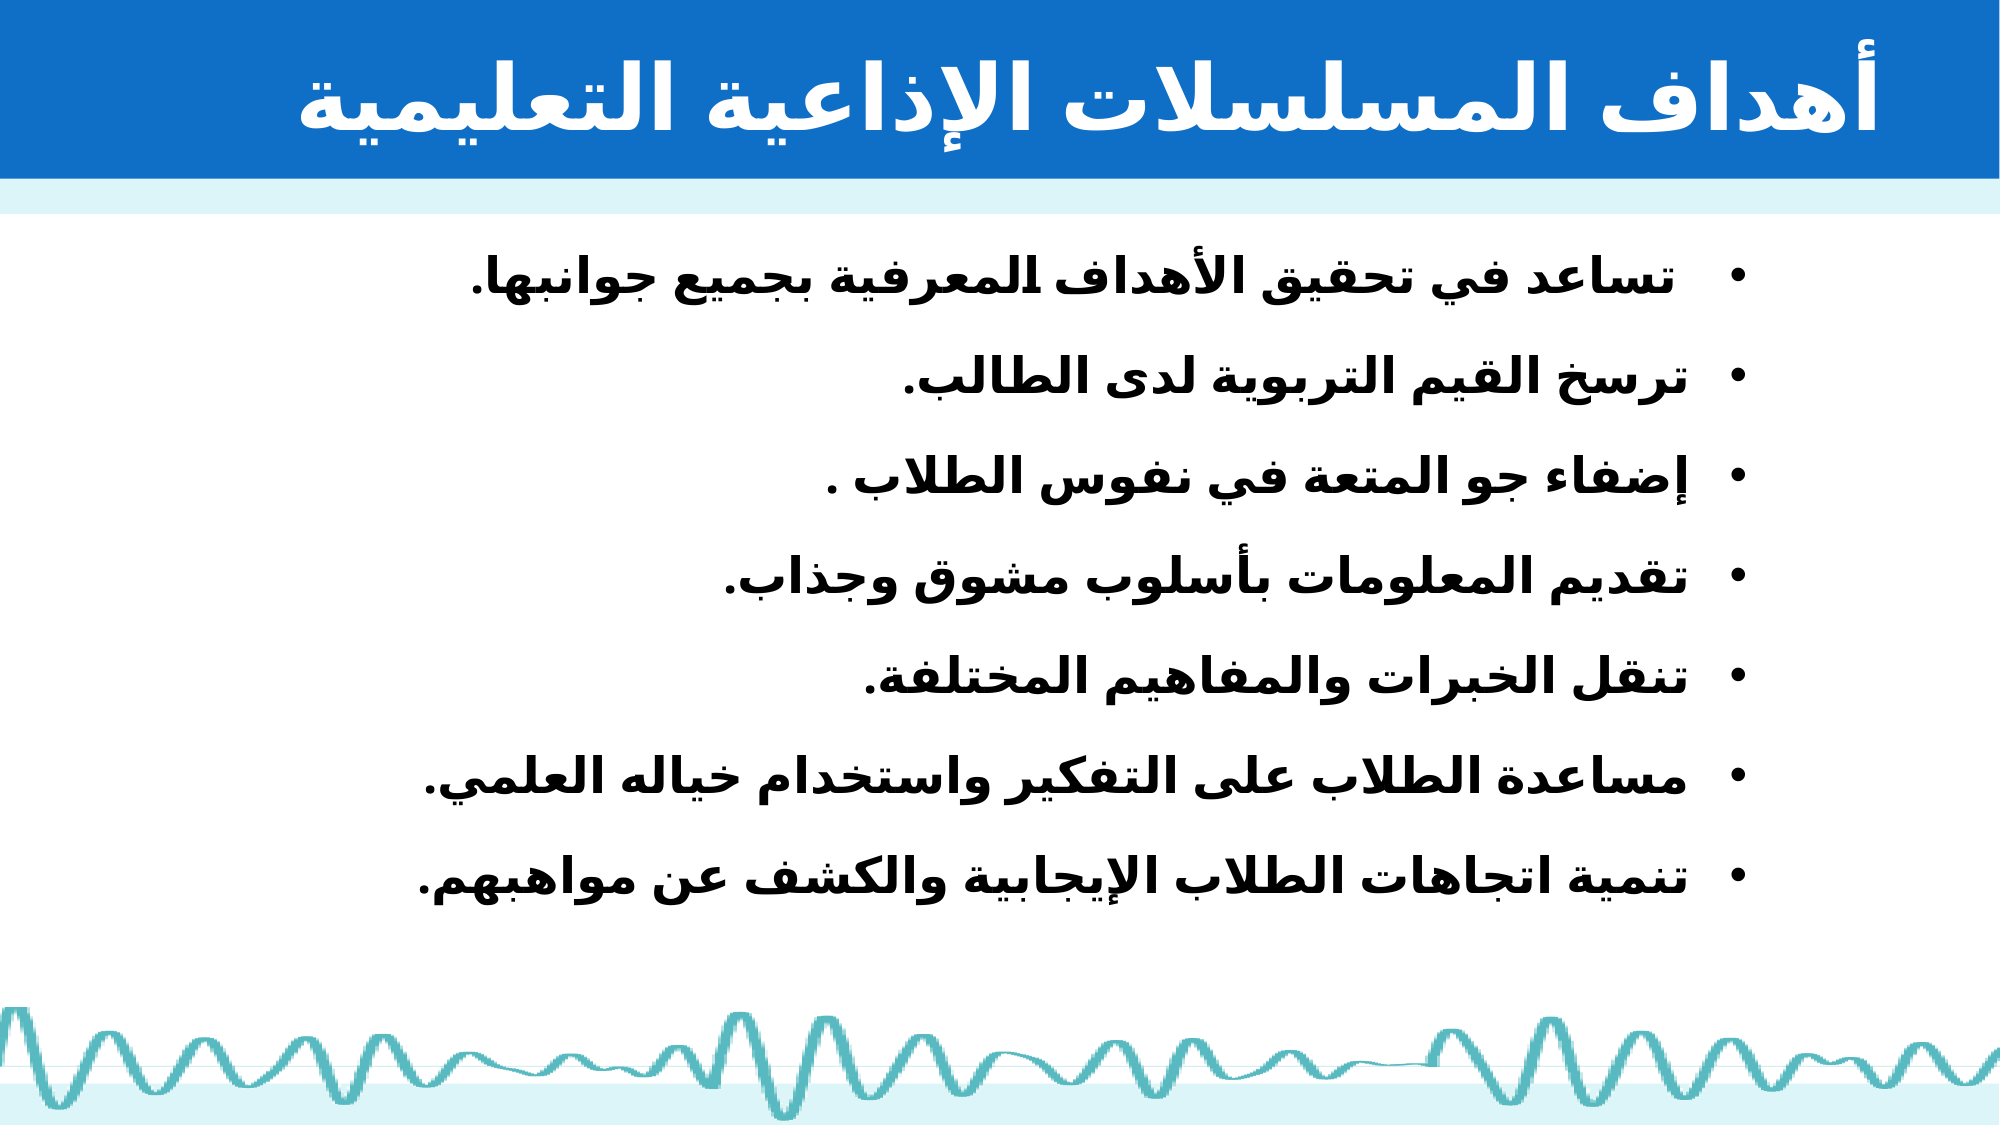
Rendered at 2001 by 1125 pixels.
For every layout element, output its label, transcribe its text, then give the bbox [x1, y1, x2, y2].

list تساعد في تحقيق الأهداف المعرفية بجميع جوانبها. ترسخ القيم التربوية لدى الطالب. إضفاء جو المتعة في نفوس الطلاب . تقديم المعلومات بأسلوب مشوق وجذاب. تنقل الخبرات والمفاهيم المختلفة. مساعدة الطلاب على التفكير واستخدام خياله العلمي. تنمية اتجاهات الطلاب الإيجابية والكشف عن مواهبهم. [77, 206, 1762, 949]
title أهداف المسلسلات الإذاعية التعليمية [99, 0, 1900, 188]
